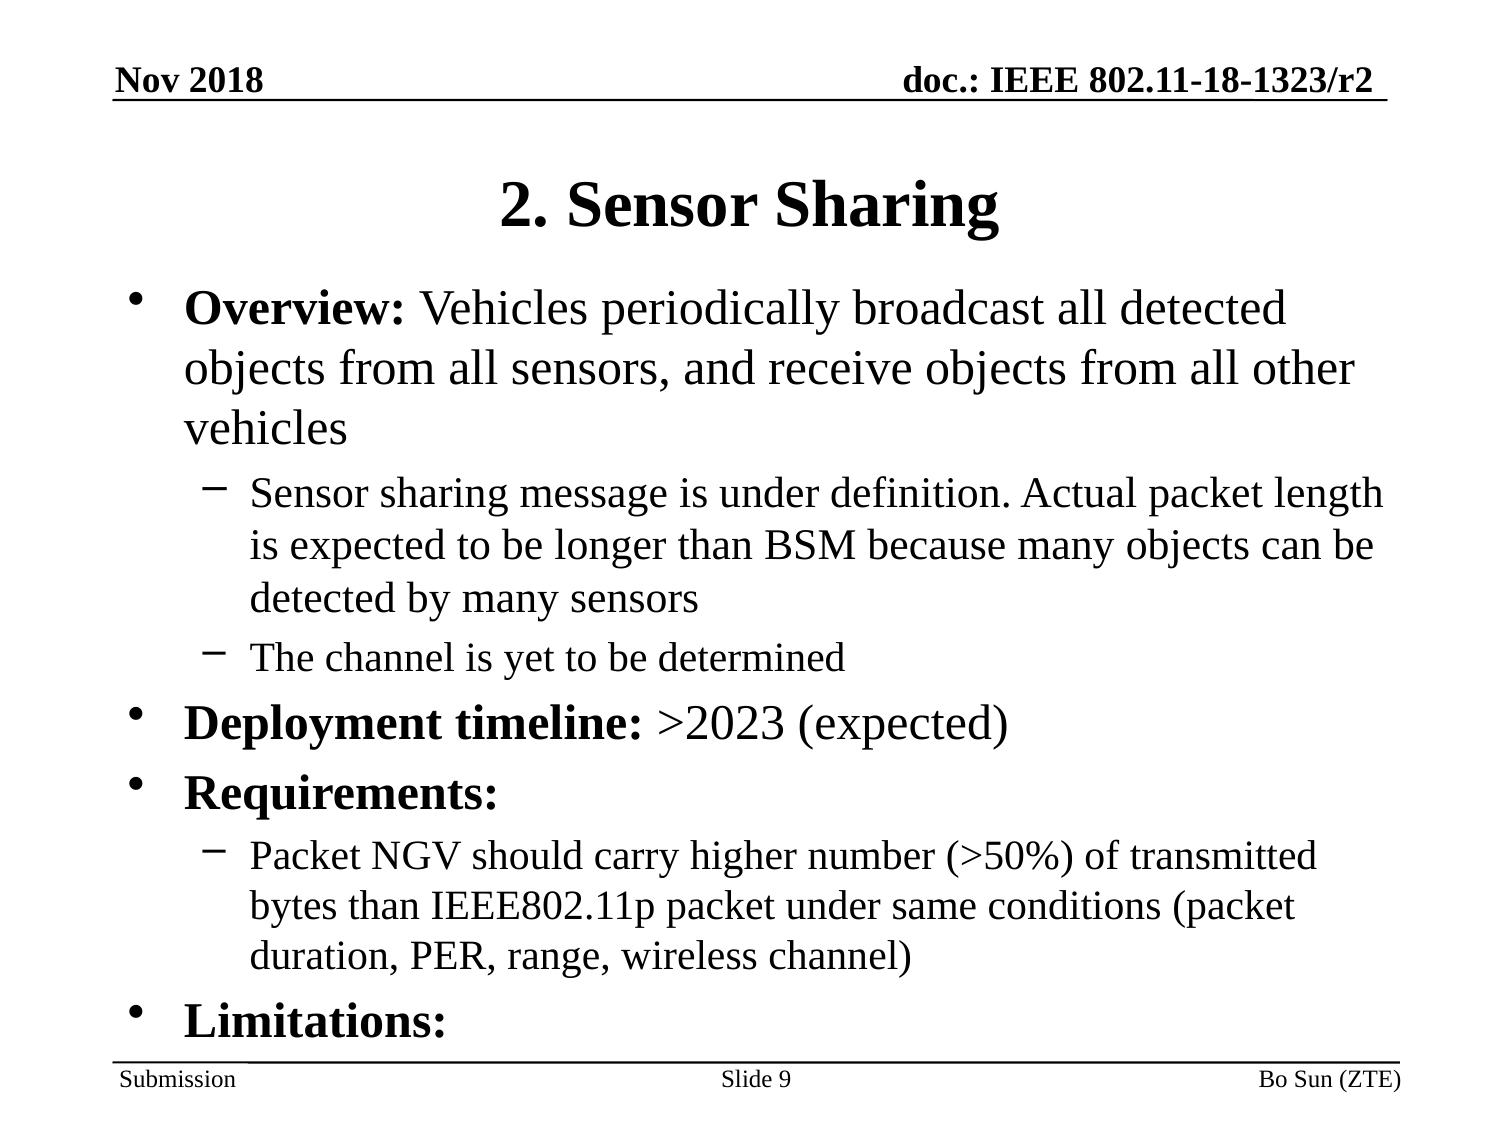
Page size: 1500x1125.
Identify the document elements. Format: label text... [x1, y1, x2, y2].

list Overview: Vehicles periodically broadcast all detected objects from all sensors, and receive objects from all other vehicles Sensor sharing message is under definition. Actual packet length is expected to be longer than BSM because many objects can be detected by many sensors The channel is yet to be determined Deployment timeline: >2023 (expected) Requirements: Packet NGV should carry higher number (>50%) of transmitted bytes than IEEE802.11p packet under same conditions (packet duration, PER, range, wireless channel) Limitations: [112, 267, 1412, 1059]
title 2. Sensor Sharing [112, 112, 1388, 267]
footer Bo Sun (ZTE) [1256, 1062, 1402, 1093]
slide_number Slide 9 [712, 1062, 800, 1093]
